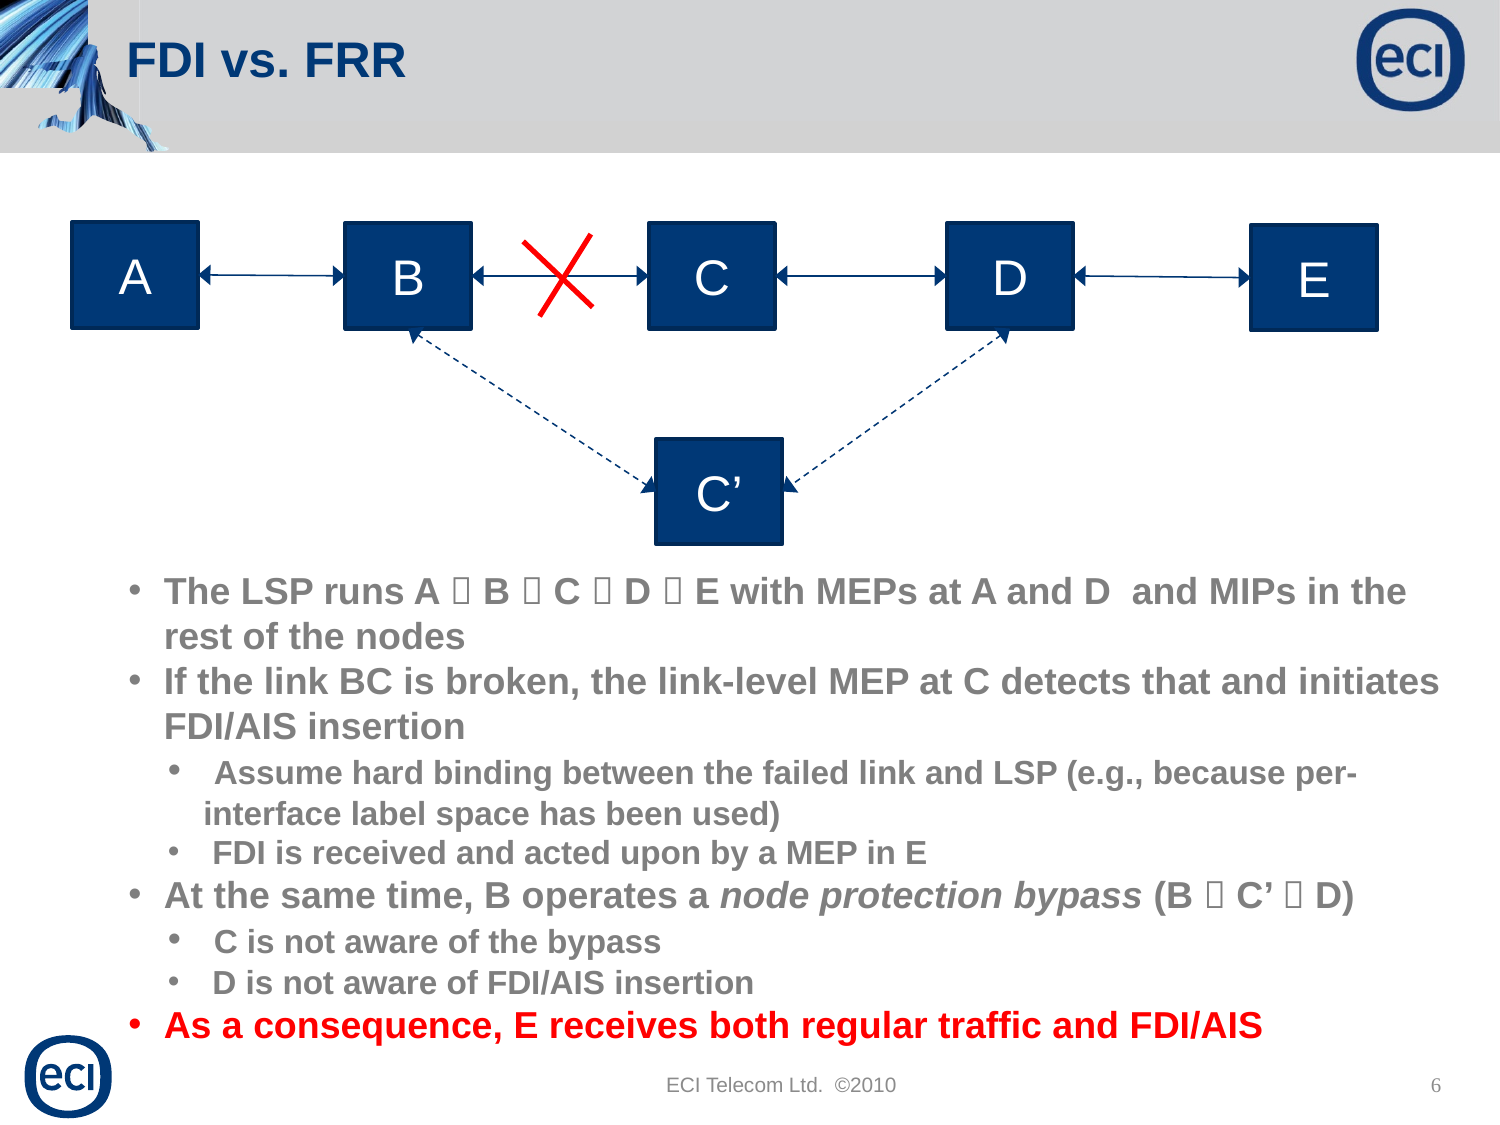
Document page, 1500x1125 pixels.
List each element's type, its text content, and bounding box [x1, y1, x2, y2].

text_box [522, 241, 593, 308]
picture [139, 0, 1500, 121]
slide_number 6 [1106, 1054, 1457, 1115]
text_box C’ [654, 437, 784, 546]
text_box D [945, 221, 1075, 331]
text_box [597, 249, 607, 302]
text_box B [343, 221, 473, 331]
text_box The LSP runs A  B  C  D  E with MEPs at A and D and MIPs in the rest of the nodes If the link BC is broken, the link-level MEP at C detects that and initiates FDI/AIS insertion Assume hard binding between the failed link and LSP (e.g., because per-interface label space has been used) FDI is received and acted upon by a MEP in E At the same time, B operates a node protection bypass (B  C’  D) C is not aware of the bypass D is not aware of FDI/AIS insertion As a consequence, E receives both regular traffic and FDI/AIS [113, 559, 1500, 1054]
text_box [450, 285, 614, 535]
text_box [814, 295, 978, 525]
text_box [1072, 275, 1252, 279]
title FDI vs. FRR [111, 12, 1365, 104]
footer ECI Telecom Ltd. ©2010 [543, 1054, 1019, 1115]
text_box A [70, 220, 200, 330]
picture [0, 0, 170, 152]
text_box C [647, 221, 777, 331]
text_box E [1249, 223, 1379, 332]
